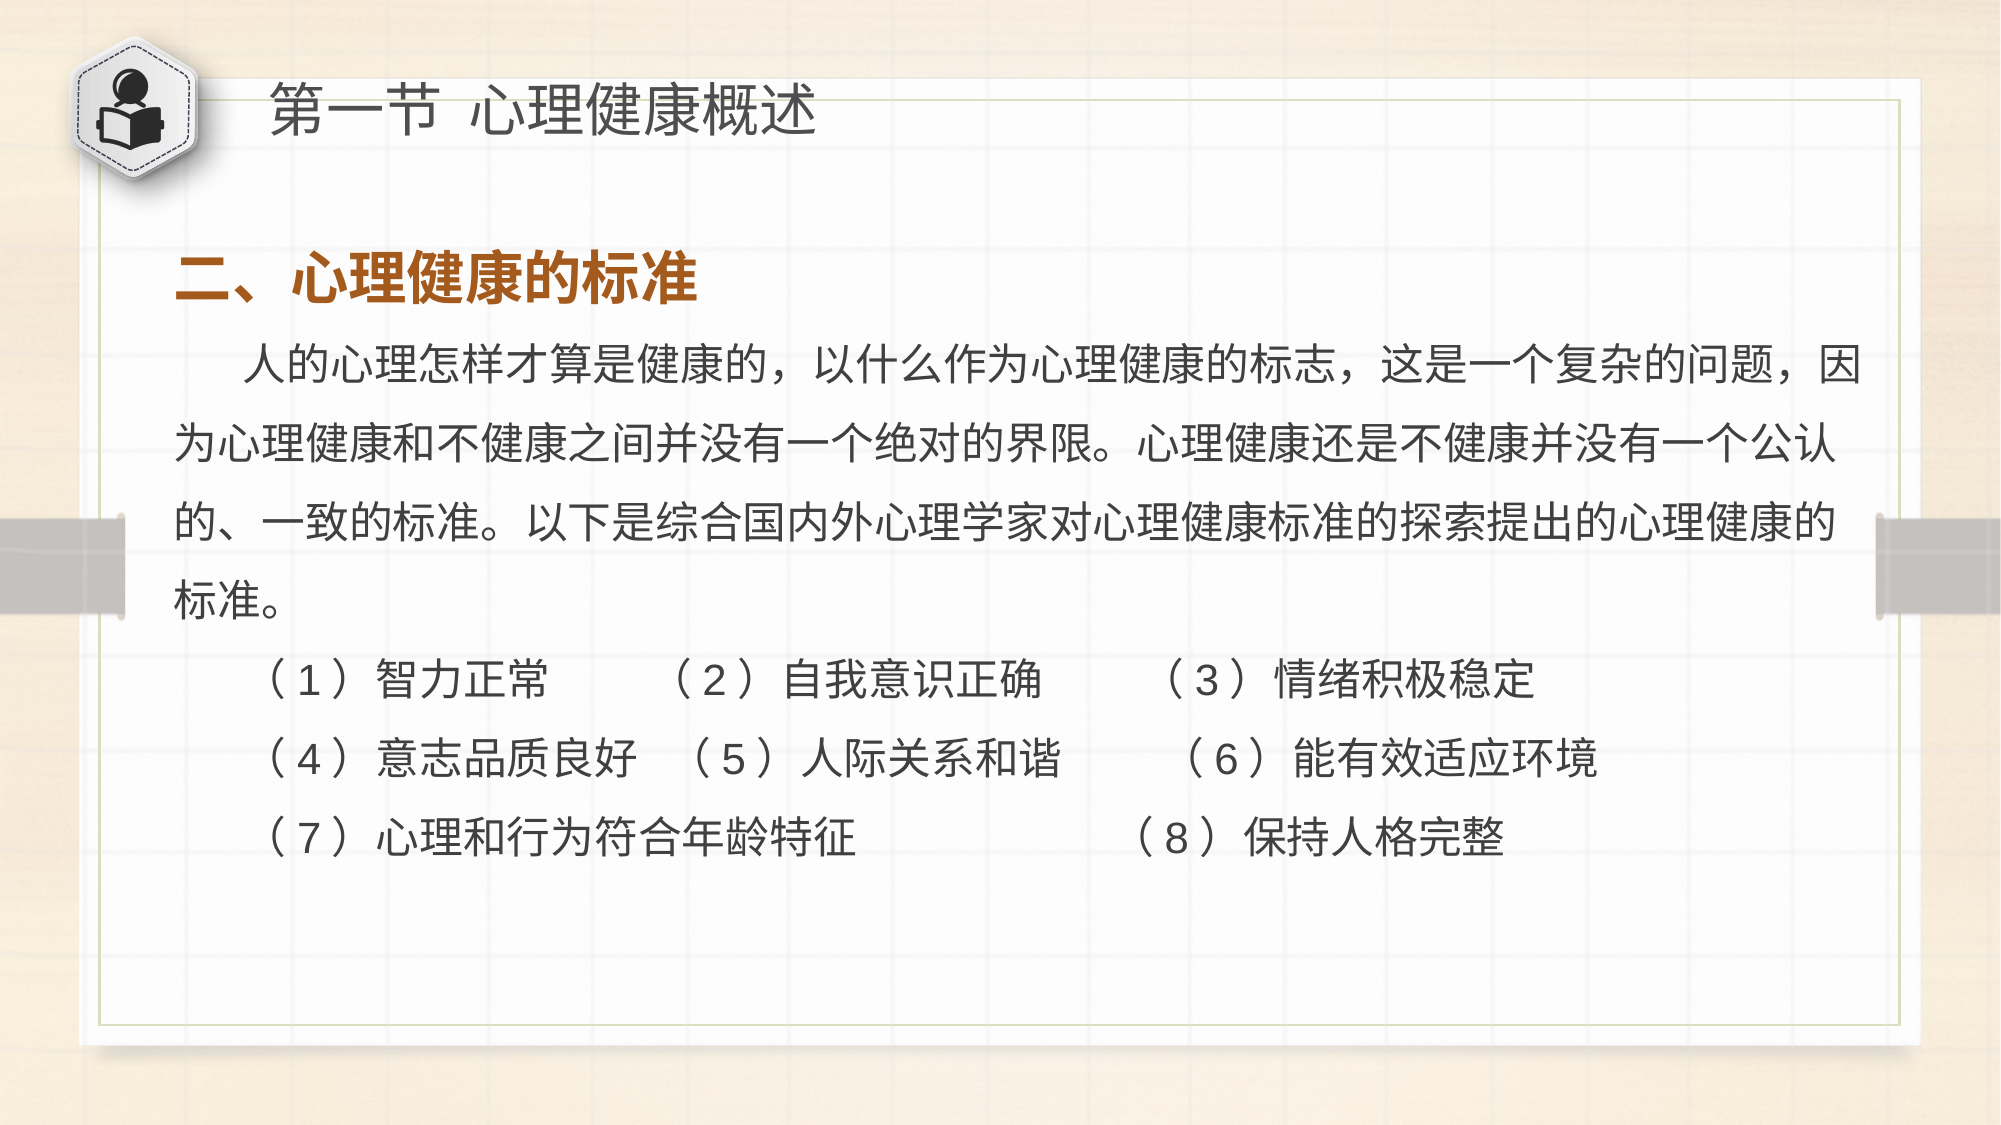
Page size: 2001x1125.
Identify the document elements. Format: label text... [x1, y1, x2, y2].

text_box 第一节 心理健康概述 [253, 65, 1660, 150]
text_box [61, 43, 206, 173]
text_box 二、心理健康的标准 人的心理怎样才算是健康的，以什么作为心理健康的标志，这是一个复杂的问题，因为心理健康和不健康之间并没有一个绝对的界限。心理健康还是不健康并没有一个公认的、一致的标准。以下是综合国内外心理学家对心理健康标准的探索提出的心理健康的标准。 （1）智力正常 （2）自我意识正确 （3）情绪积极稳定 （4）意志品质良好 （5）人际关系和谐 （6）能有效适应环境 （7）心理和行为符合年龄特征 （8）保持人格完整 [159, 198, 1879, 1125]
picture [0, 0, 2001, 1125]
